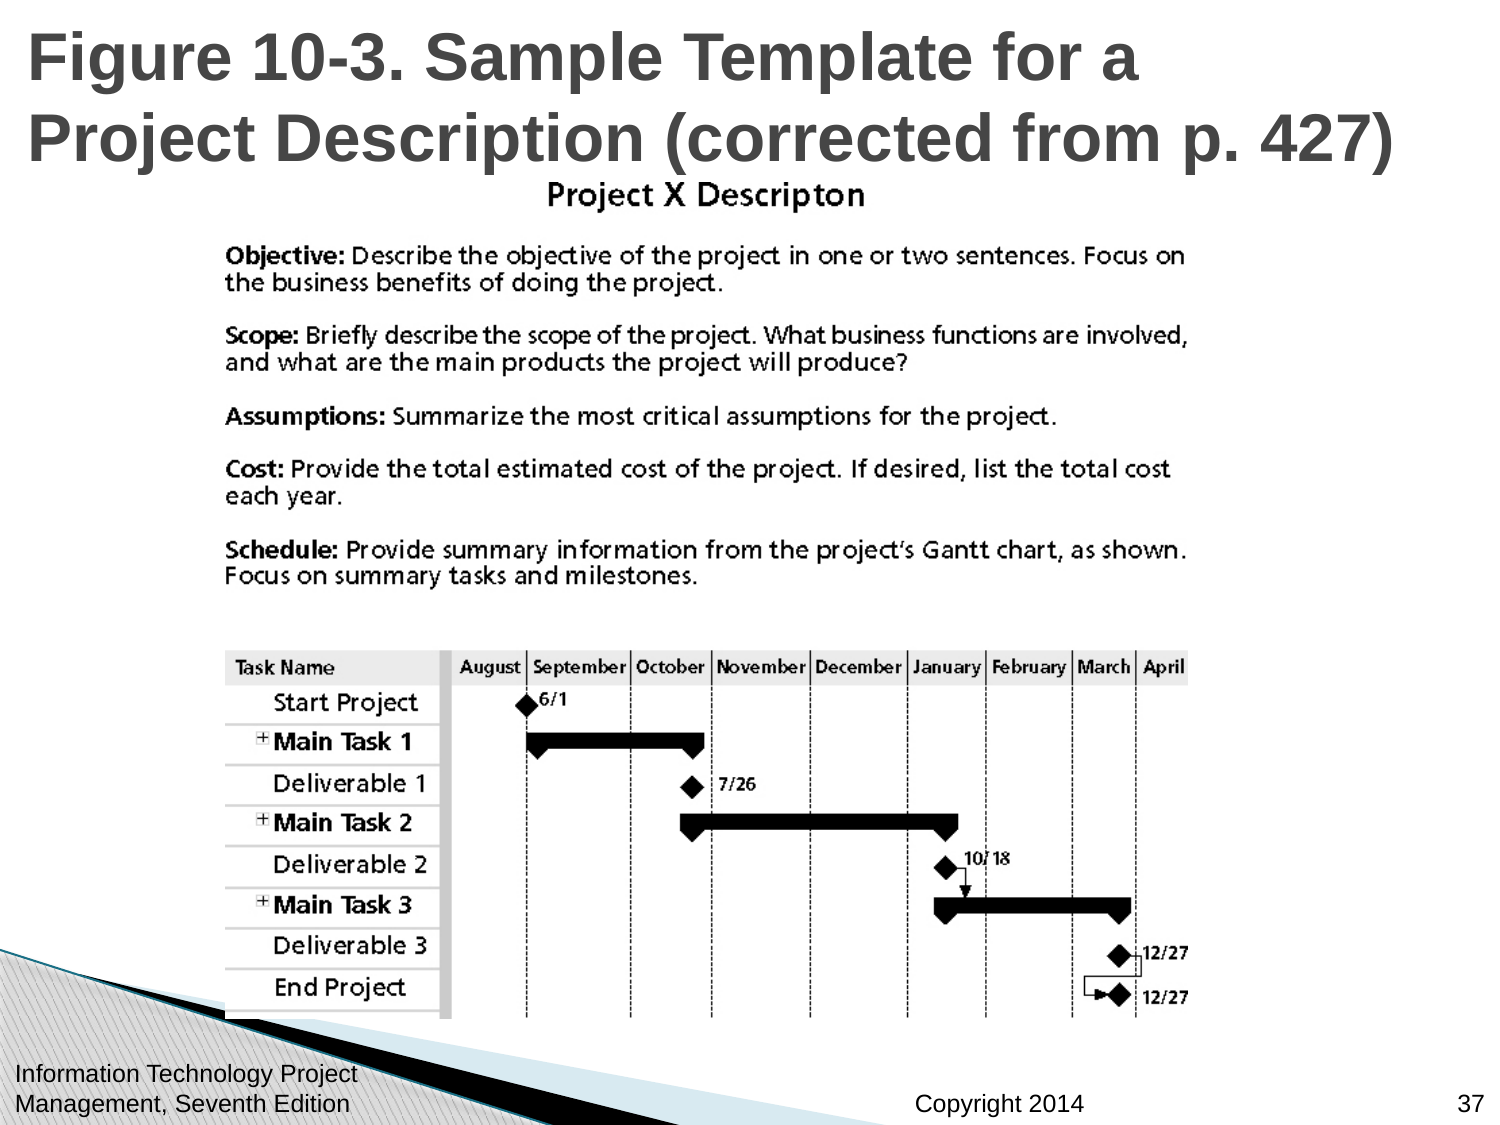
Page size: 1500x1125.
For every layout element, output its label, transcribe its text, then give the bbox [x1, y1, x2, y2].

picture [224, 181, 1188, 1020]
footer Information Technology Project Management, Seventh Edition [0, 1065, 425, 1125]
slide_number 37 [1408, 1065, 1500, 1125]
title Figure 10-3. Sample Template for a Project Description (corrected from p. 427) [12, 0, 1425, 188]
